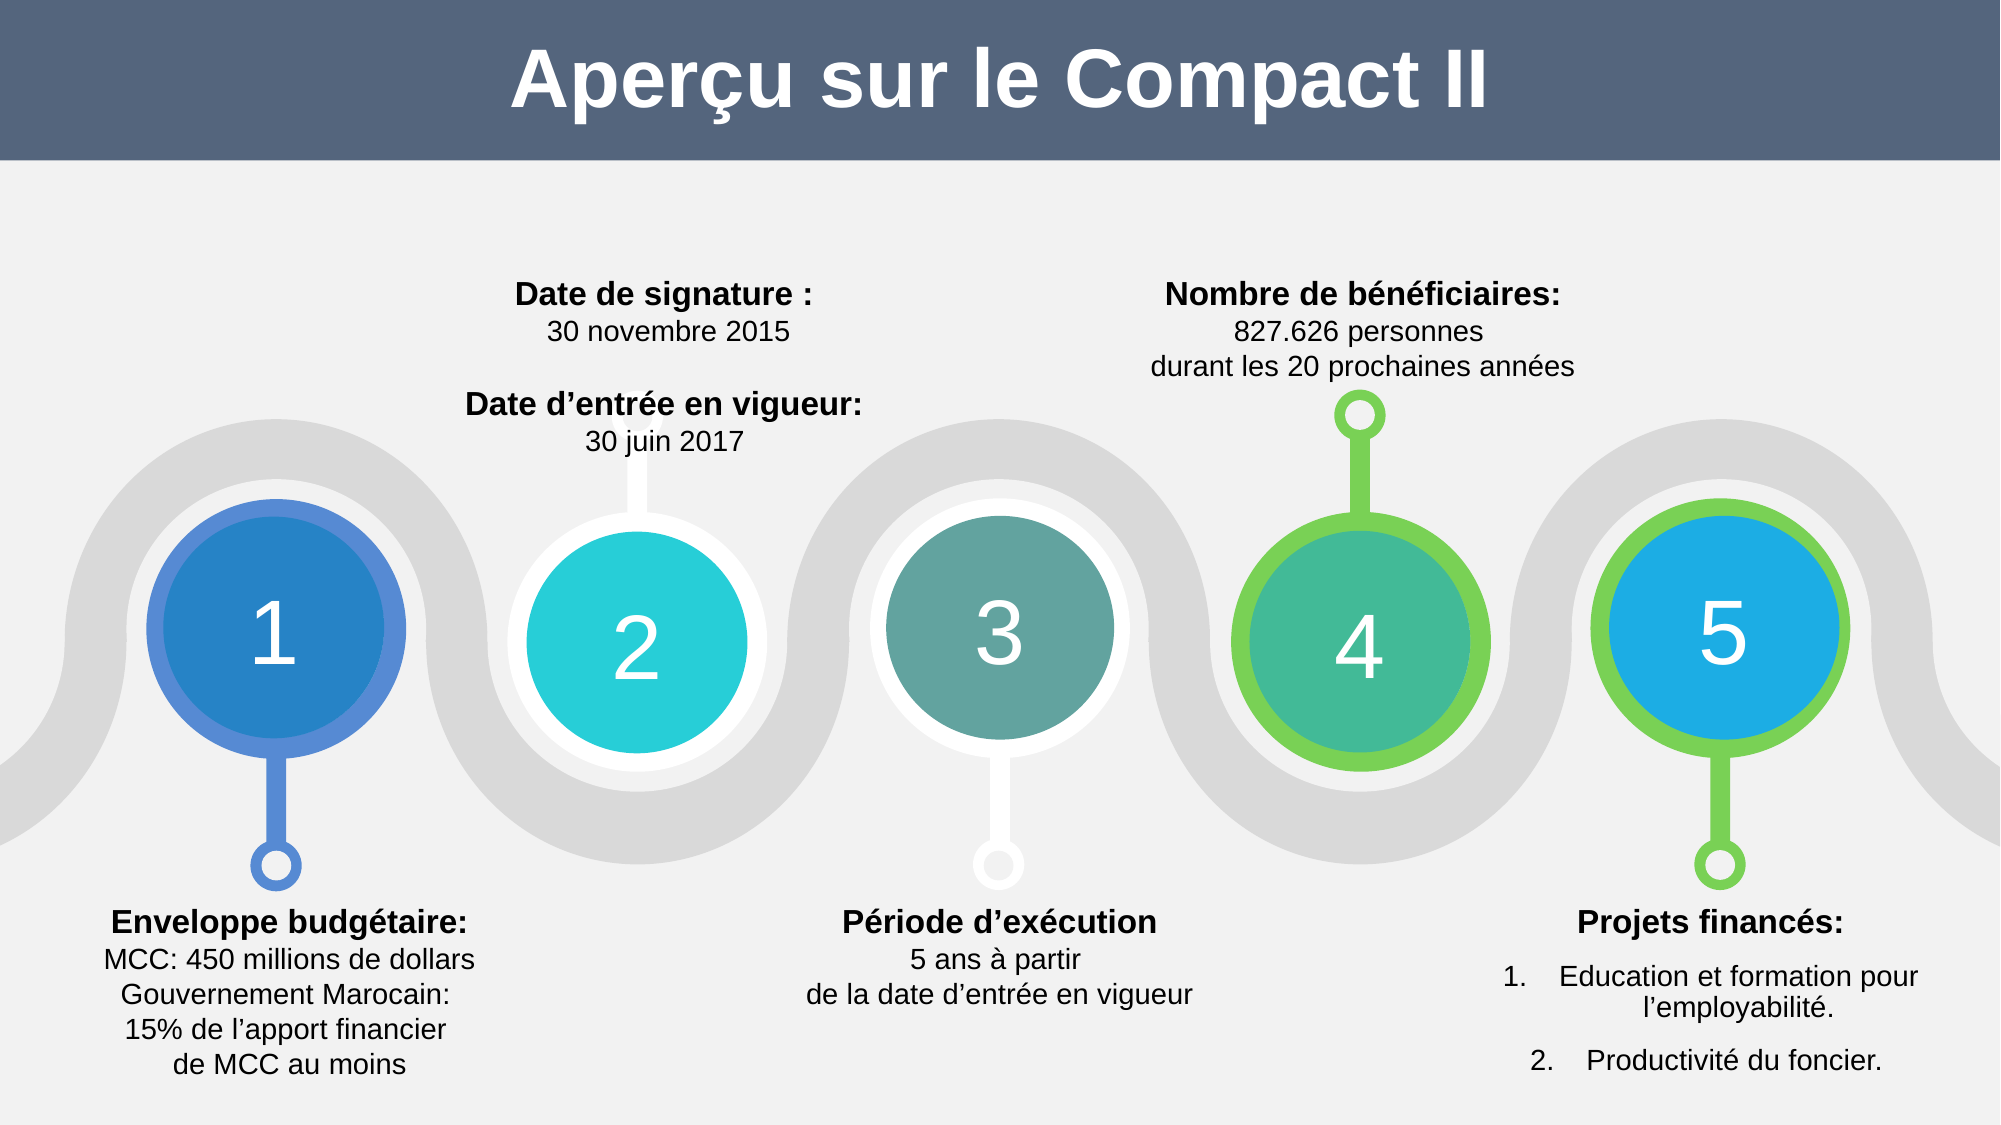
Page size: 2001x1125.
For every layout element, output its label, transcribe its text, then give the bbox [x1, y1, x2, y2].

list Date de signature : 30 novembre 2015 Date d’entrée en vigueur: 30 juin 2017 [386, 264, 952, 461]
list Nombre de bénéficiaires: 827.626 personnes durant les 20 prochaines années [1071, 264, 1655, 461]
list Enveloppe budgétaire: MCC: 450 millions de dollars Gouvernement Marocain: 15% de l’apport financier de MCC au moins [53, 892, 527, 1089]
text_box 2 [525, 530, 749, 755]
list Période d’exécution 5 ans à partir de la date d’entrée en vigueur [778, 892, 1222, 1037]
text_box Aperçu sur le Compact II [0, 0, 2000, 170]
text_box 3 [885, 514, 1116, 741]
text_box 5 [1608, 514, 1841, 741]
list Projets financés: Education et formation pour l’employabilité. Productivité du foncier. [1422, 892, 2000, 1089]
text_box 1 [162, 515, 386, 740]
text_box 4 [1248, 529, 1472, 754]
